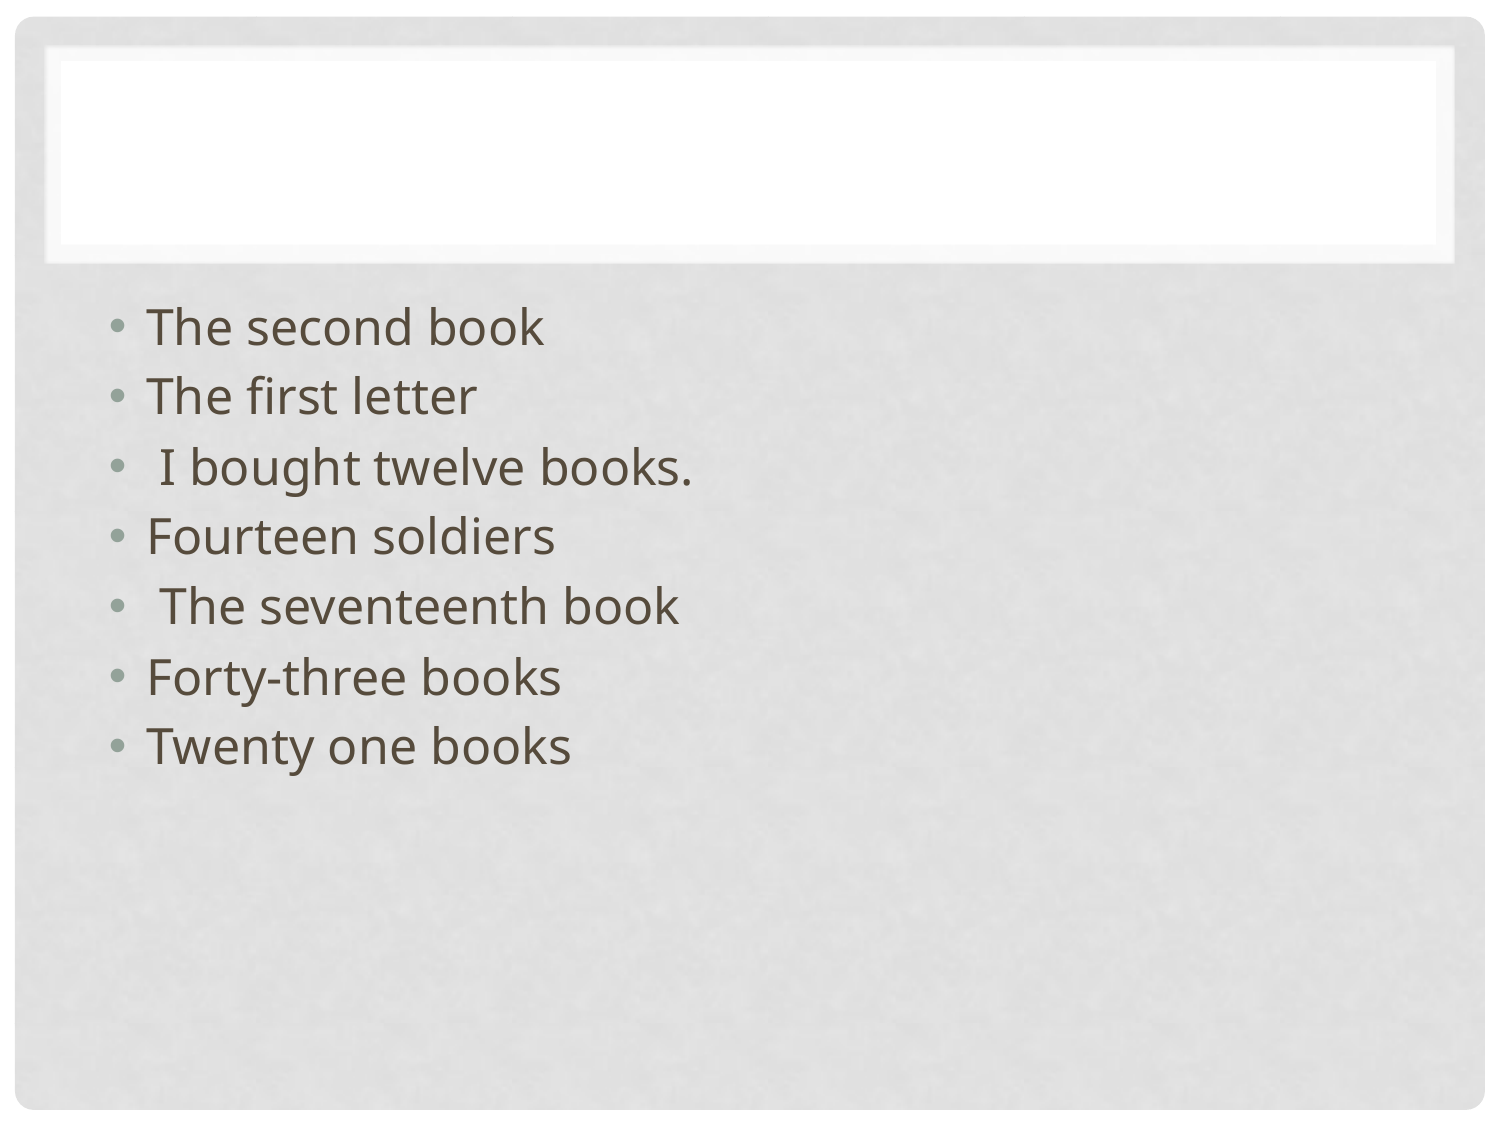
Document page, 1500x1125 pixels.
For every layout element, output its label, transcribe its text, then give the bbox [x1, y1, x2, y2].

list The second book The first letter I bought twelve books. Fourteen soldiers The seventeenth book Forty-three books Twenty one books [75, 287, 1425, 1005]
